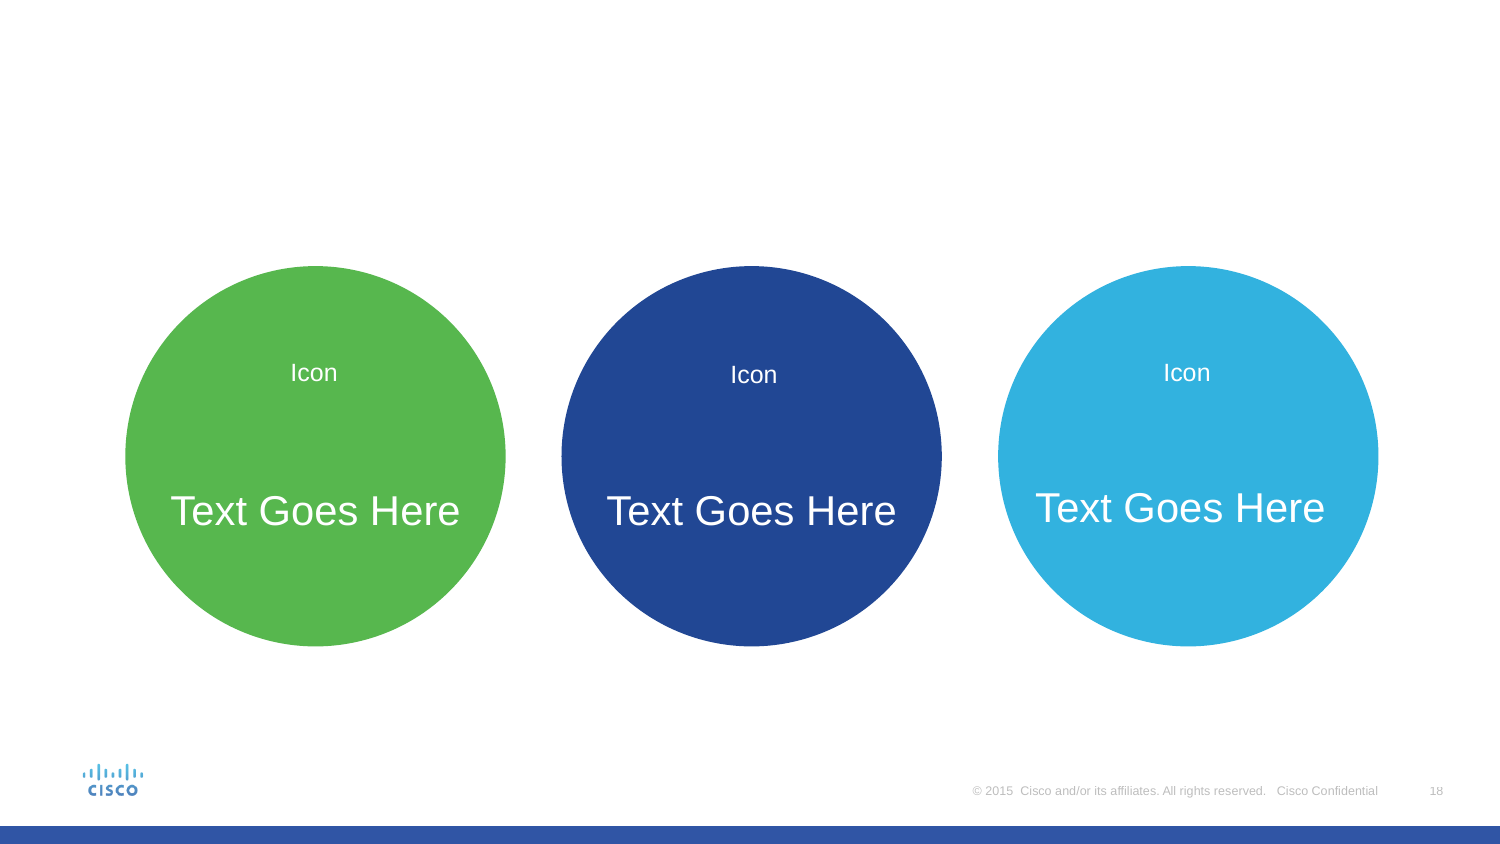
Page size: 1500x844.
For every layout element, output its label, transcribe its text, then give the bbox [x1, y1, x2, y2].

text_box [152, 559, 478, 649]
text_box [559, 264, 944, 495]
text_box [123, 264, 508, 495]
picture [77, 758, 149, 803]
text_box Icon [1122, 351, 1252, 455]
text_box [996, 264, 1381, 522]
text_box [589, 559, 915, 649]
text_box Icon [249, 351, 379, 459]
text_box [1023, 555, 1354, 649]
list Text Goes Here [127, 459, 504, 559]
list Text Goes Here [563, 459, 940, 559]
text_box Text Goes Here [992, 455, 1369, 555]
text_box Icon [689, 353, 819, 483]
